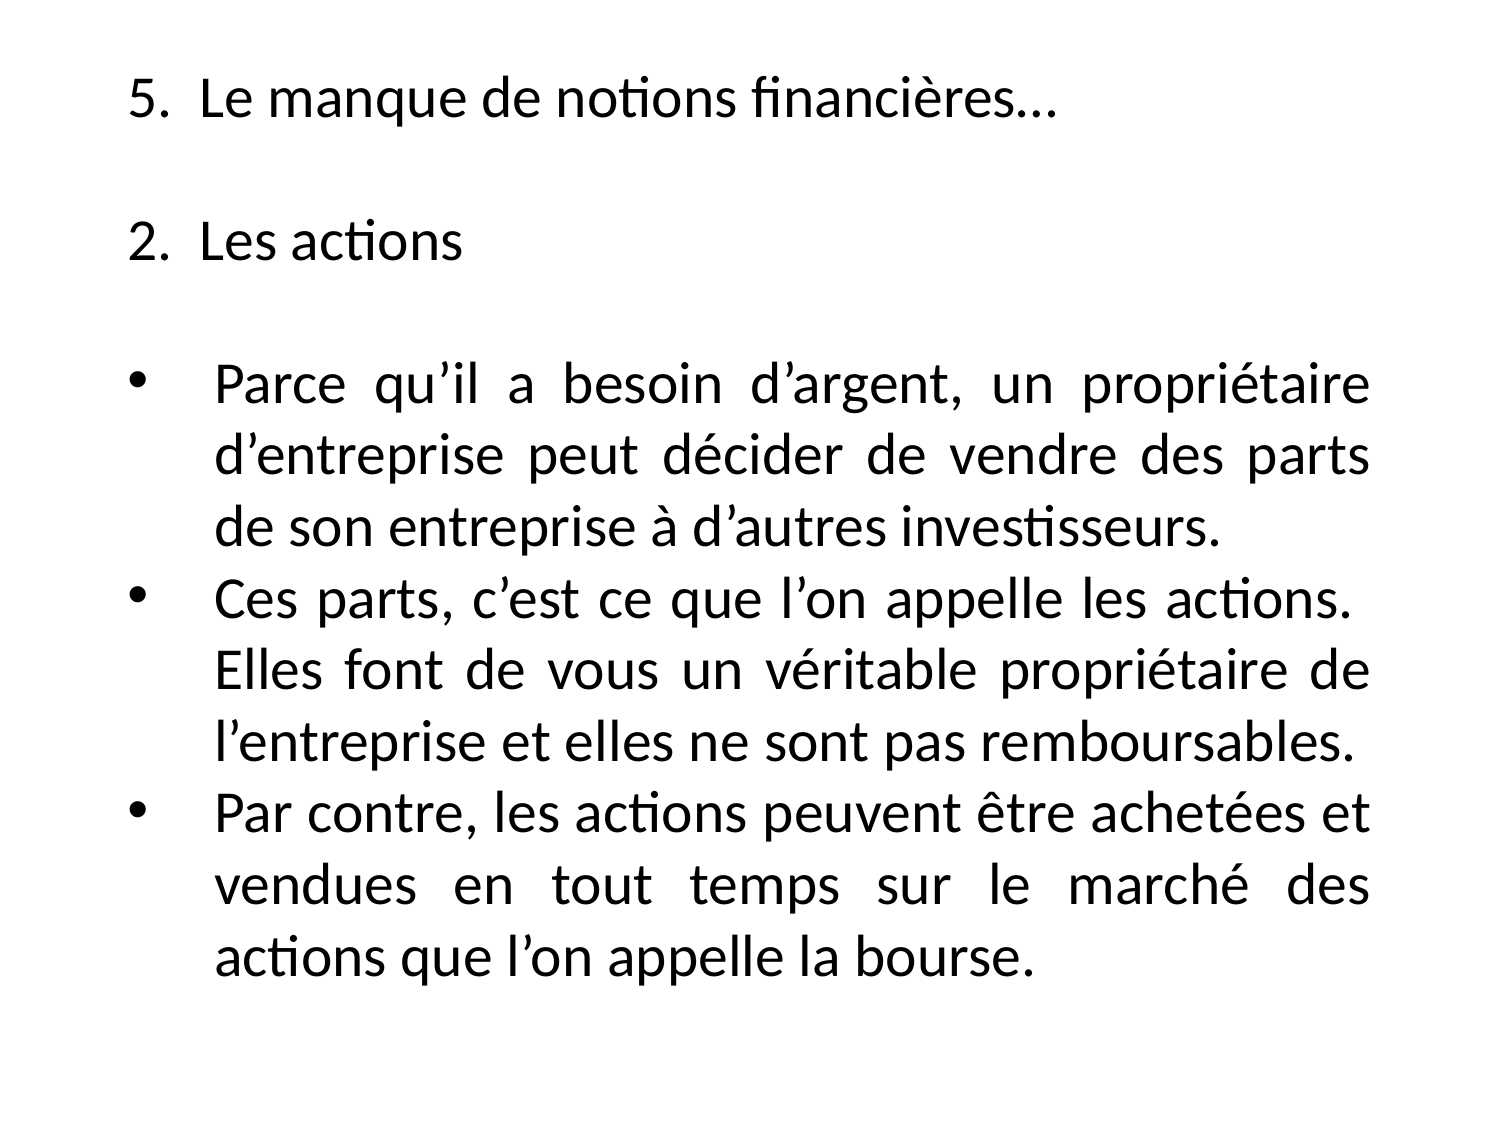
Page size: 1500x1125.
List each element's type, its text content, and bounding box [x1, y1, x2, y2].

text_box 5. Le manque de notions financières… 2. Les actions Parce qu’il a besoin d’argent, un propriétaire d’entreprise peut décider de vendre des parts de son entreprise à d’autres investisseurs. Ces parts, c’est ce que l’on appelle les actions. Elles font de vous un véritable propriétaire de l’entreprise et elles ne sont pas remboursables. Par contre, les actions peuvent être achetées et vendues en tout temps sur le marché des actions que l’on appelle la bourse. [112, 50, 1388, 1075]
